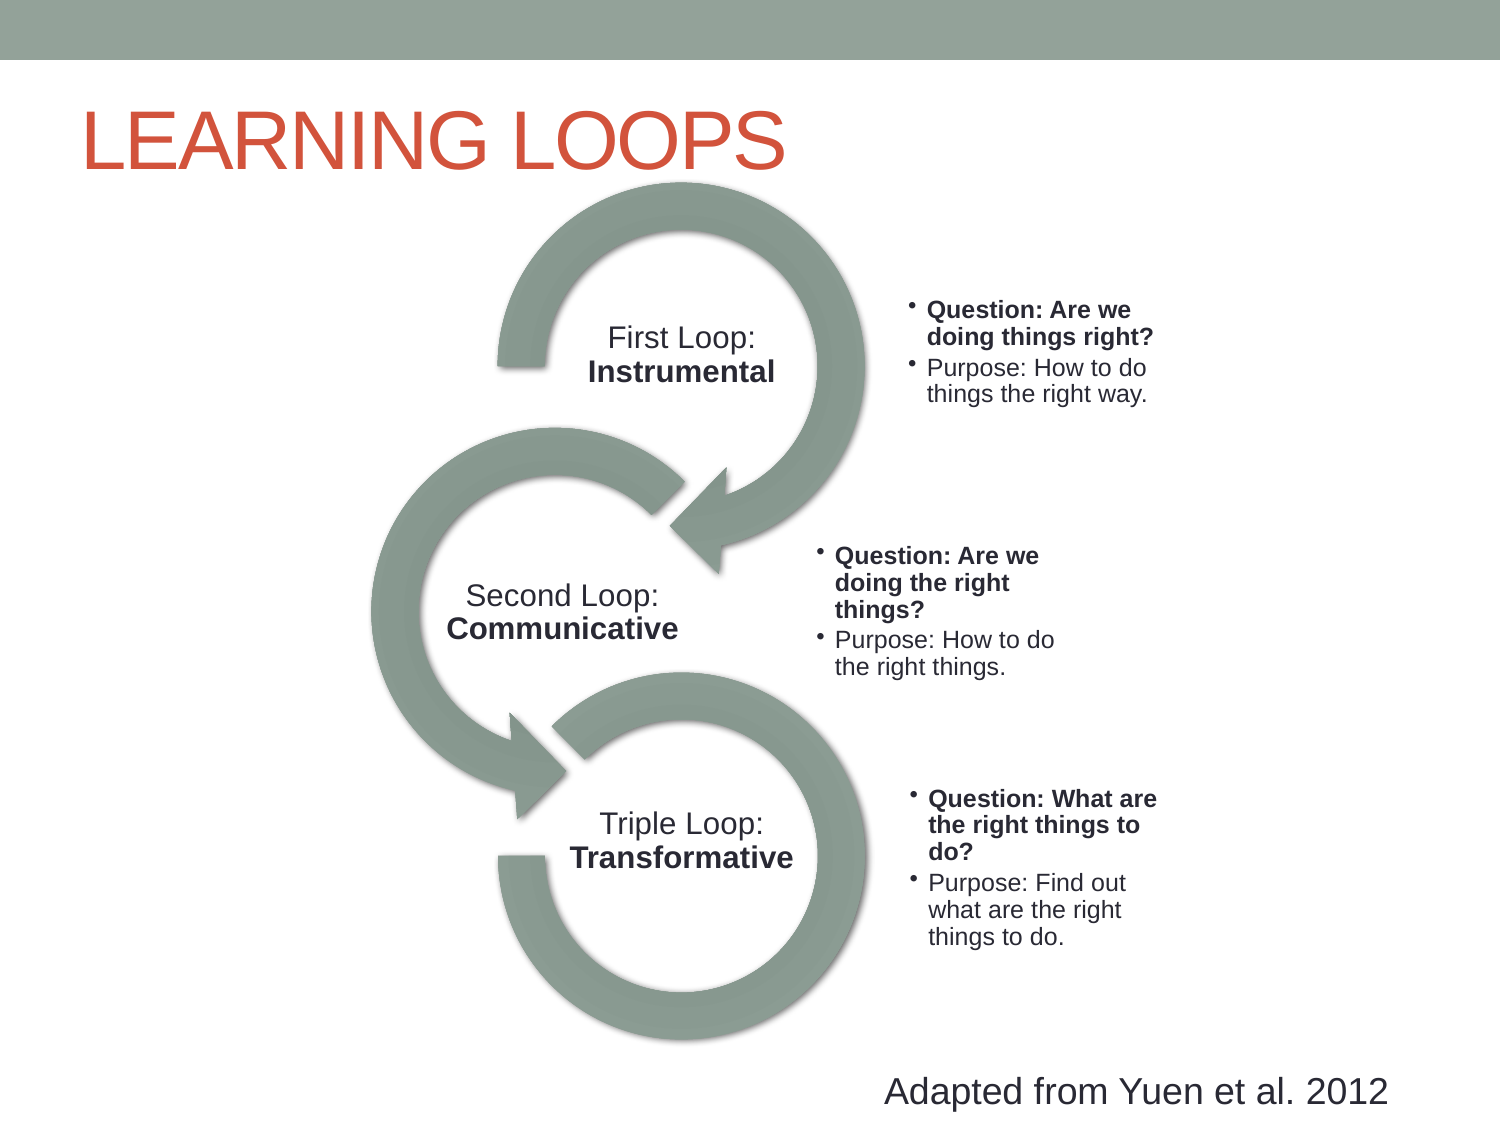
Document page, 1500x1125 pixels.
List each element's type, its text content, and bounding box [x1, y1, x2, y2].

title LEARNING LOOPS [65, 55, 1416, 218]
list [74, 152, 1426, 1040]
text_box Adapted from Yuen et al. 2012 [869, 1060, 1415, 1120]
